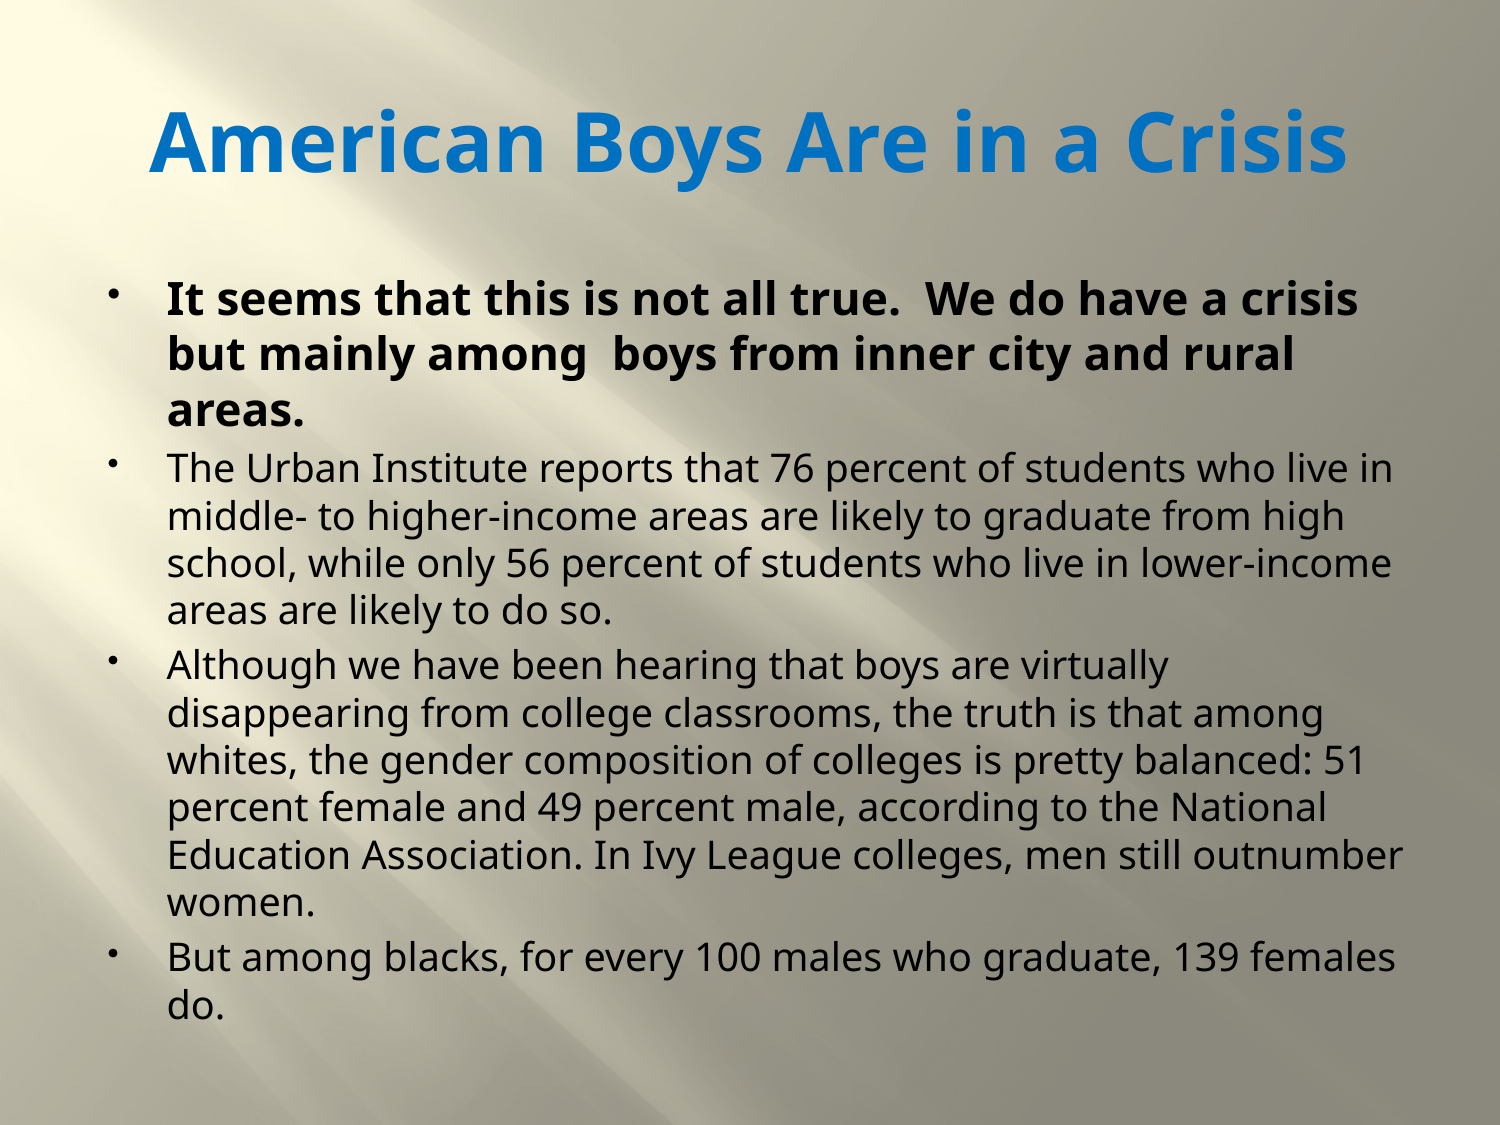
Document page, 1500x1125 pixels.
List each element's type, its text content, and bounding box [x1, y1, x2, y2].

title American Boys Are in a Crisis [75, 45, 1425, 233]
list It seems that this is not all true. We do have a crisis but mainly among boys from inner city and rural areas. The Urban Institute reports that 76 percent of students who live in middle- to higher-income areas are likely to graduate from high school, while only 56 percent of students who live in lower-income areas are likely to do so. Although we have been hearing that boys are virtually disappearing from college classrooms, the truth is that among whites, the gender composition of colleges is pretty balanced: 51 percent female and 49 percent male, according to the National Education Association. In Ivy League colleges, men still outnumber women. But among blacks, for every 100 males who graduate, 139 females do. [75, 262, 1425, 1035]
